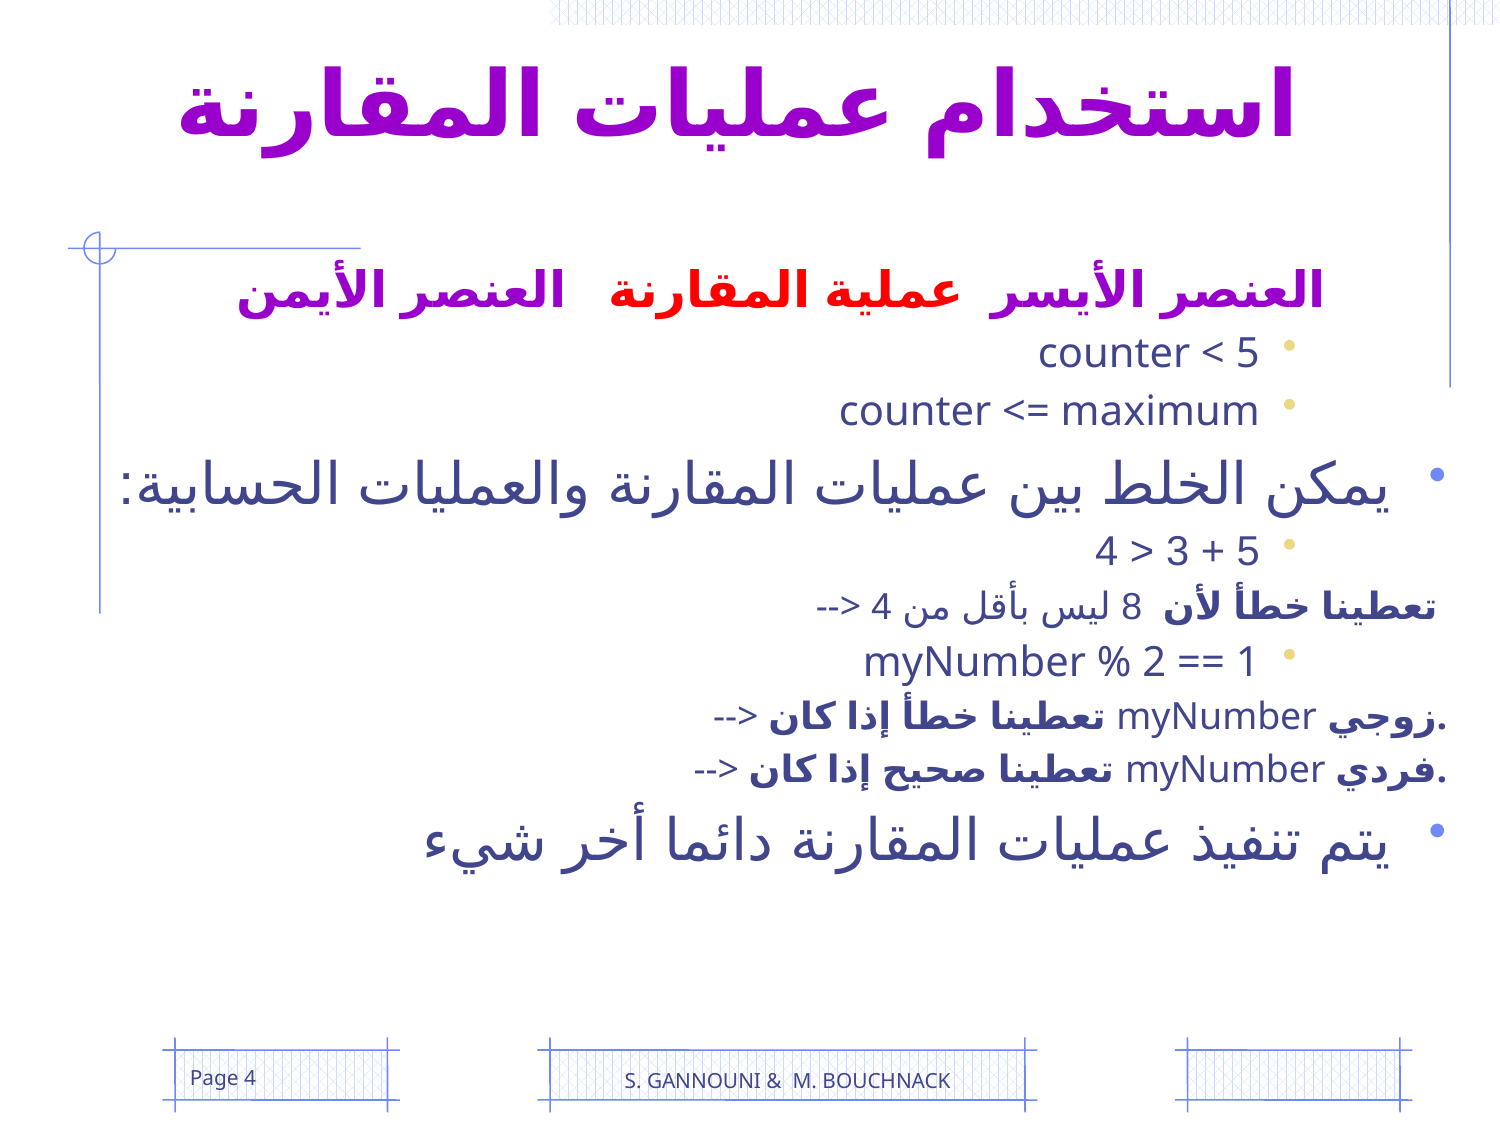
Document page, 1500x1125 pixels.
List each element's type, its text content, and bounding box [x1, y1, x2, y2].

title استخدام عمليات المقارنة [99, 24, 1376, 163]
slide_number Page 4 [174, 1024, 488, 1101]
list العنصر الأيسر عملية المقارنة العنصر الأيمن counter < 5 counter <= maximum يمكن الخلط بين عمليات المقارنة والعمليات الحسابية: 5 + 3 < 4 --> تعطينا خطأ لأن 8 ليس بأقل من 4 myNumber % 2 == 1 --> تعطينا خطأ إذا كان myNumber زوجي. --> تعطينا صحيح إذا كان myNumber فردي. يتم تنفيذ عمليات المقارنة دائما أخر شيء [99, 249, 1463, 1001]
footer S. GANNOUNI & M. BOUCHNACK [549, 1024, 1026, 1101]
